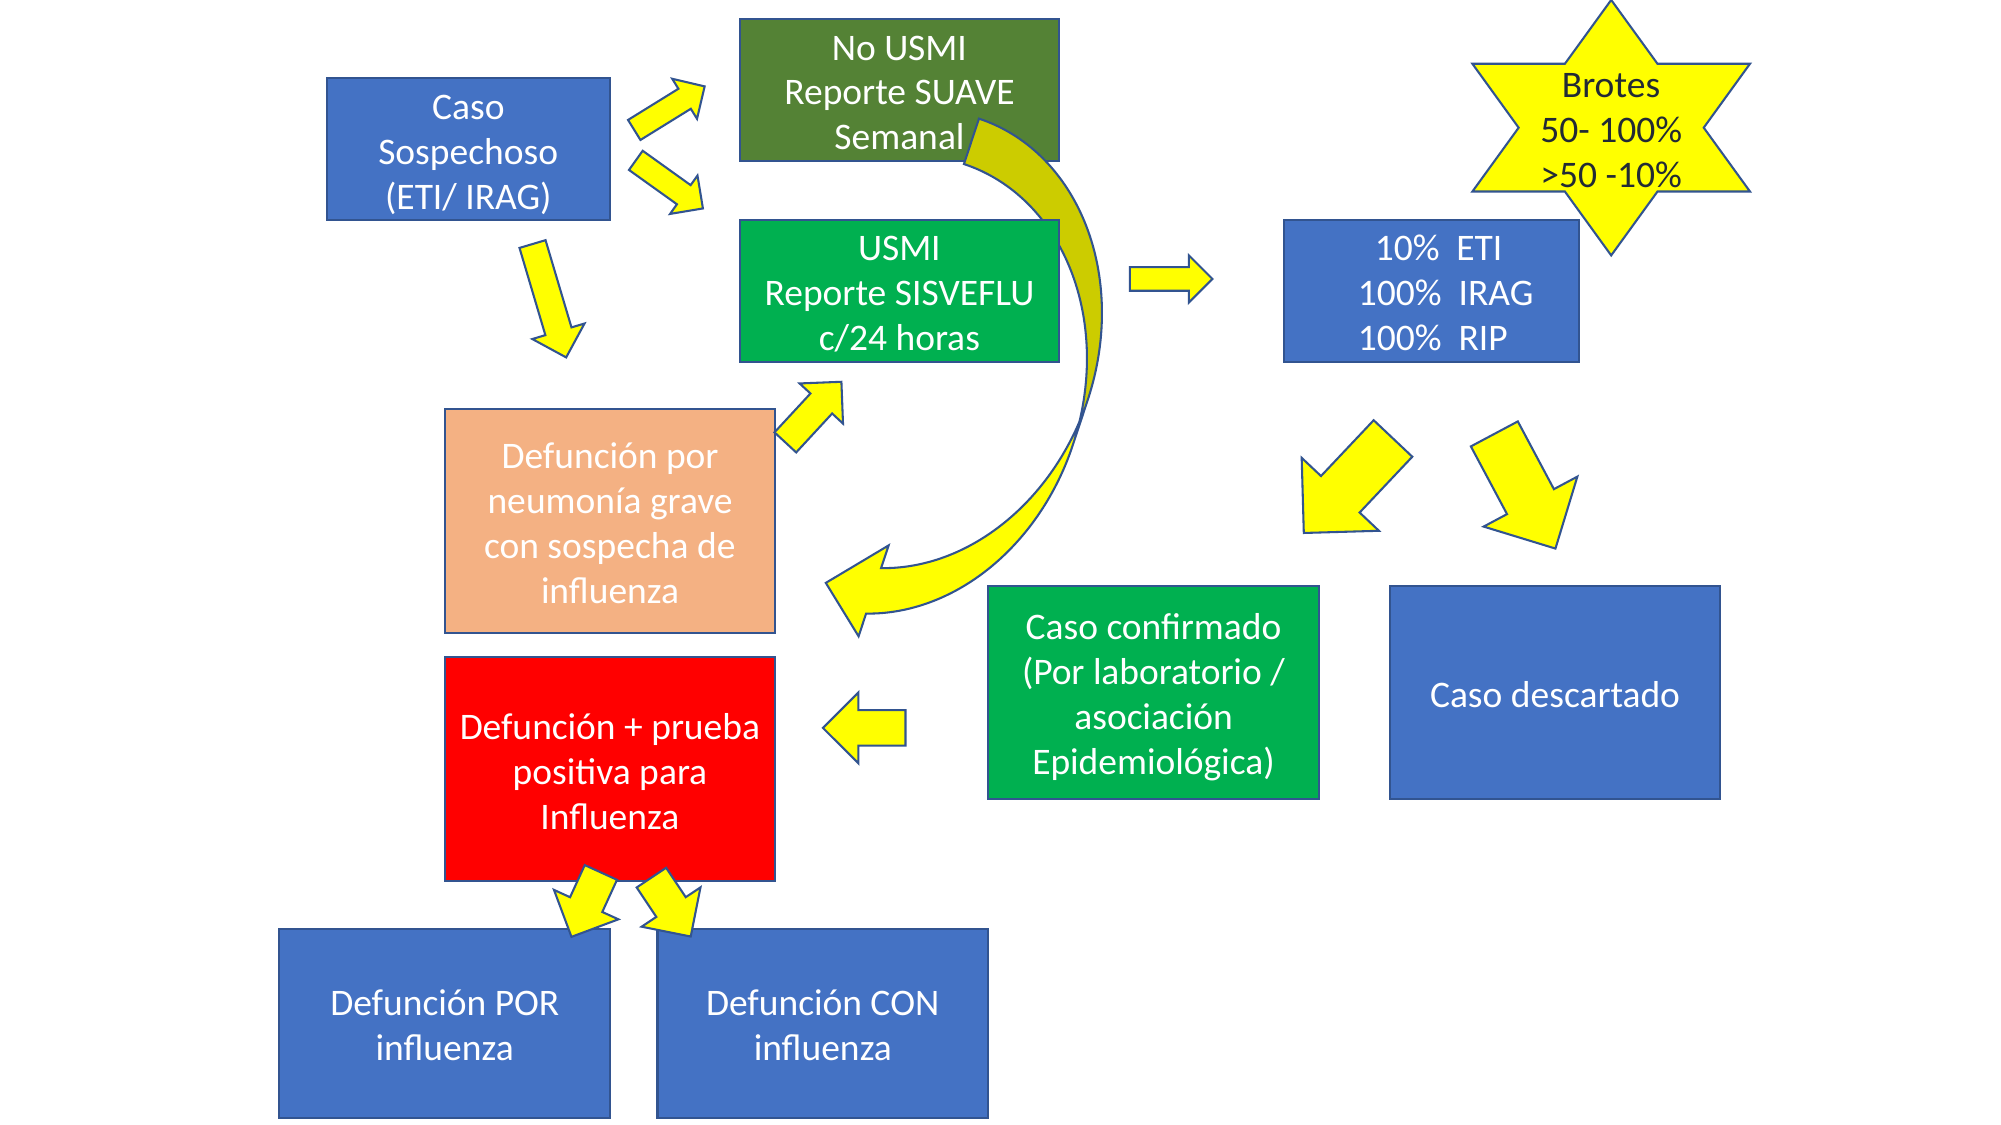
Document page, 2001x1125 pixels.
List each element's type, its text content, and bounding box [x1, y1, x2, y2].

text_box [1300, 418, 1414, 535]
text_box [821, 689, 907, 766]
text_box No USMI Reporte SUAVE Semanal [739, 18, 1060, 162]
text_box [1469, 420, 1580, 550]
text_box Defunción + prueba positiva para Influenza [444, 656, 776, 882]
text_box USMI Reporte SISVEFLU c/24 horas [739, 219, 1060, 363]
text_box 10% ETI 100% IRAG 100% RIP [1283, 219, 1580, 363]
text_box [627, 149, 705, 216]
text_box Brotes 50- 100% >50 -10% [1470, 0, 1753, 258]
text_box Defunción CON influenza [656, 928, 989, 1119]
text_box [773, 380, 845, 454]
text_box Defunción por neumonía grave con sospecha de influenza [444, 408, 776, 634]
text_box Caso confirmado (Por laboratorio / asociación Epidemiológica) [987, 585, 1320, 800]
text_box [518, 238, 587, 359]
text_box [552, 863, 622, 939]
text_box Defunción POR influenza [278, 928, 611, 1119]
text_box Caso descartado [1389, 585, 1721, 800]
text_box [824, 117, 1103, 639]
text_box [635, 866, 703, 938]
text_box [1128, 252, 1214, 306]
text_box [626, 77, 706, 142]
text_box Caso Sospechoso (ETI/ IRAG) [326, 77, 611, 221]
